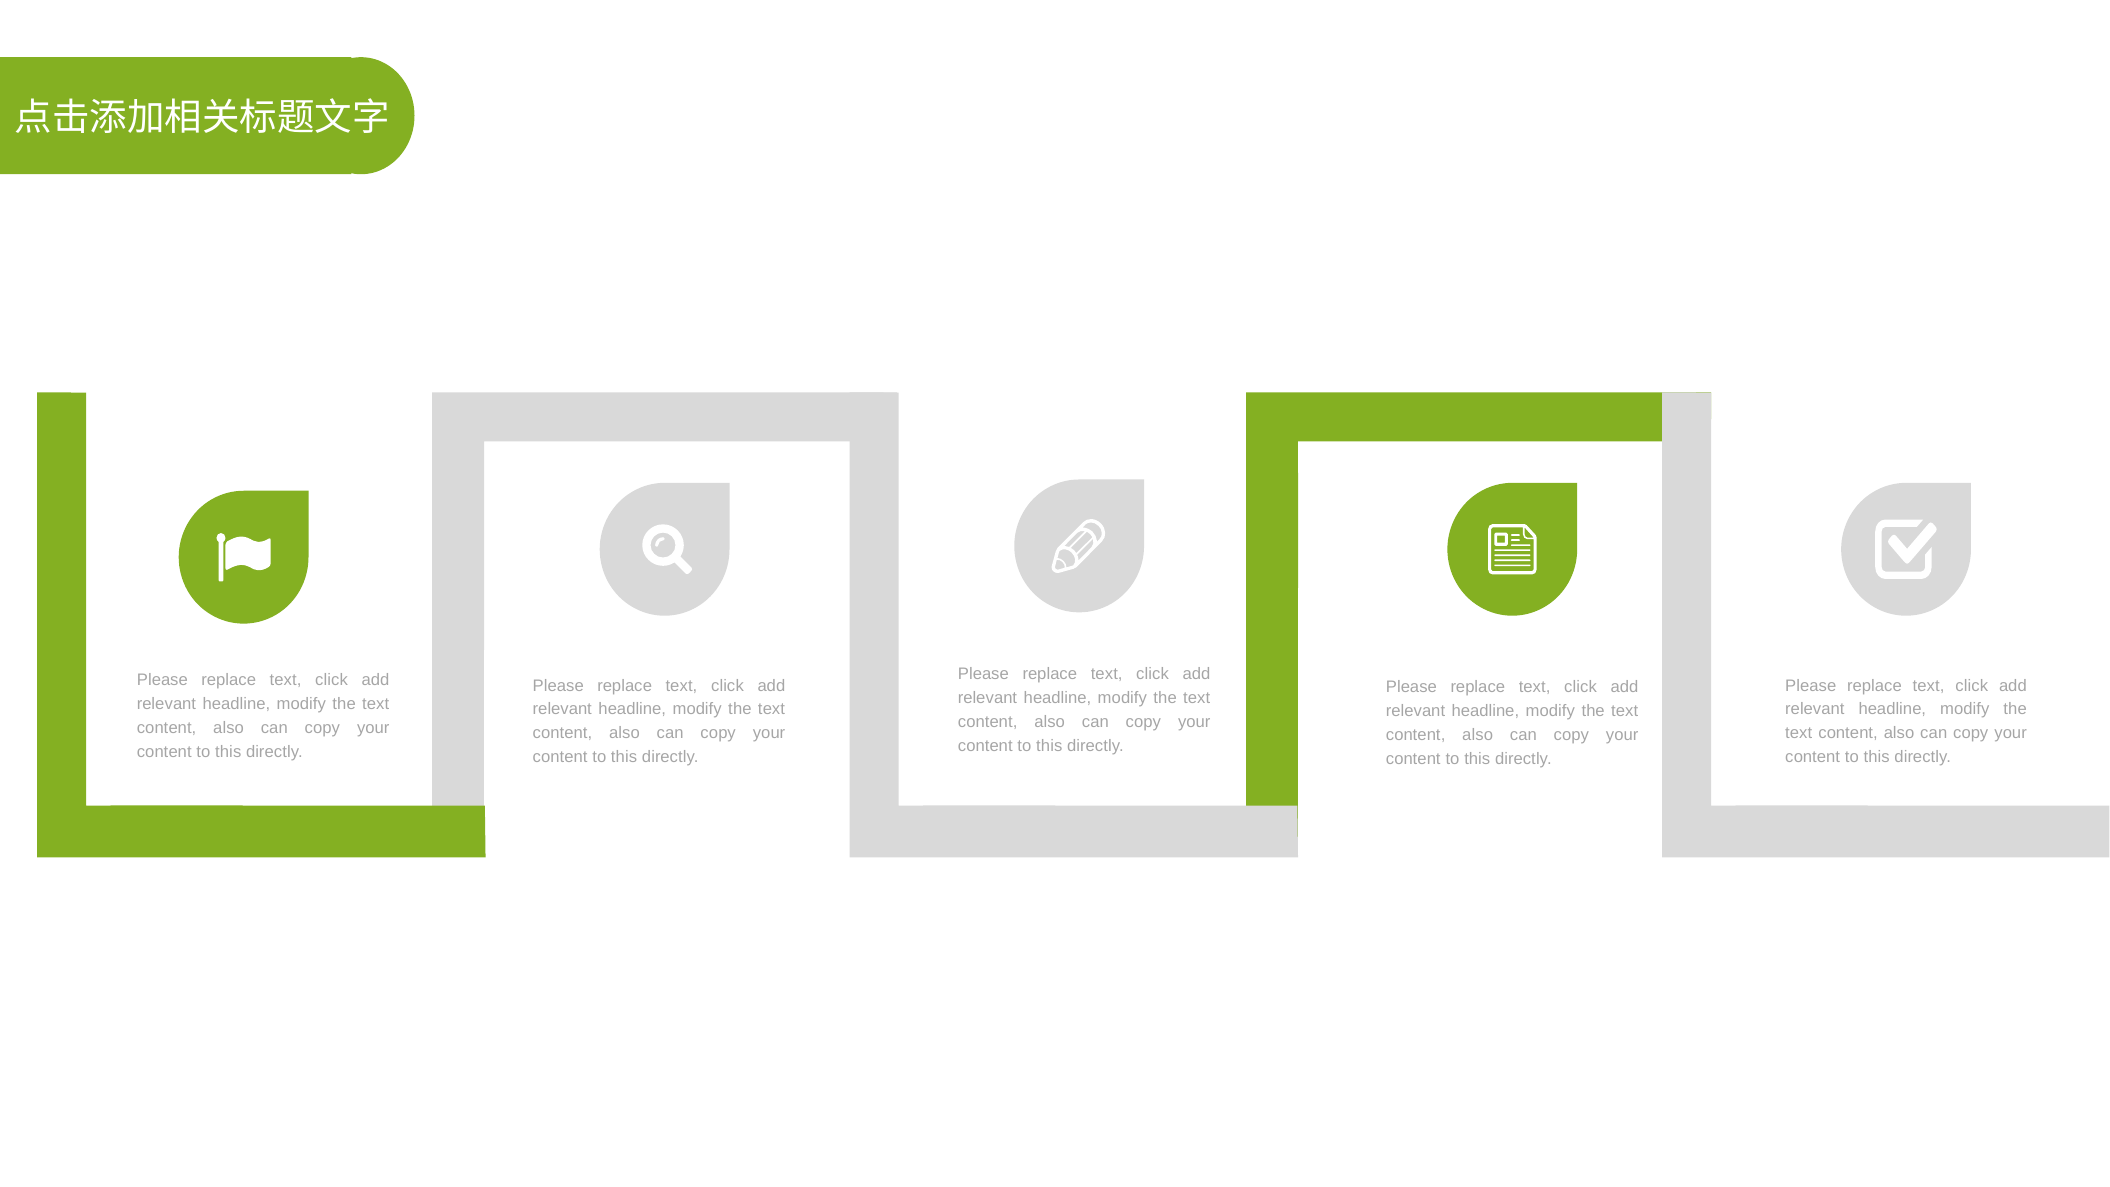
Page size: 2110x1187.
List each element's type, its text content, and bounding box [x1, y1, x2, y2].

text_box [37, 392, 2110, 858]
text_box 点击添加相关标题文字 [0, 85, 415, 146]
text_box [1488, 524, 1537, 575]
